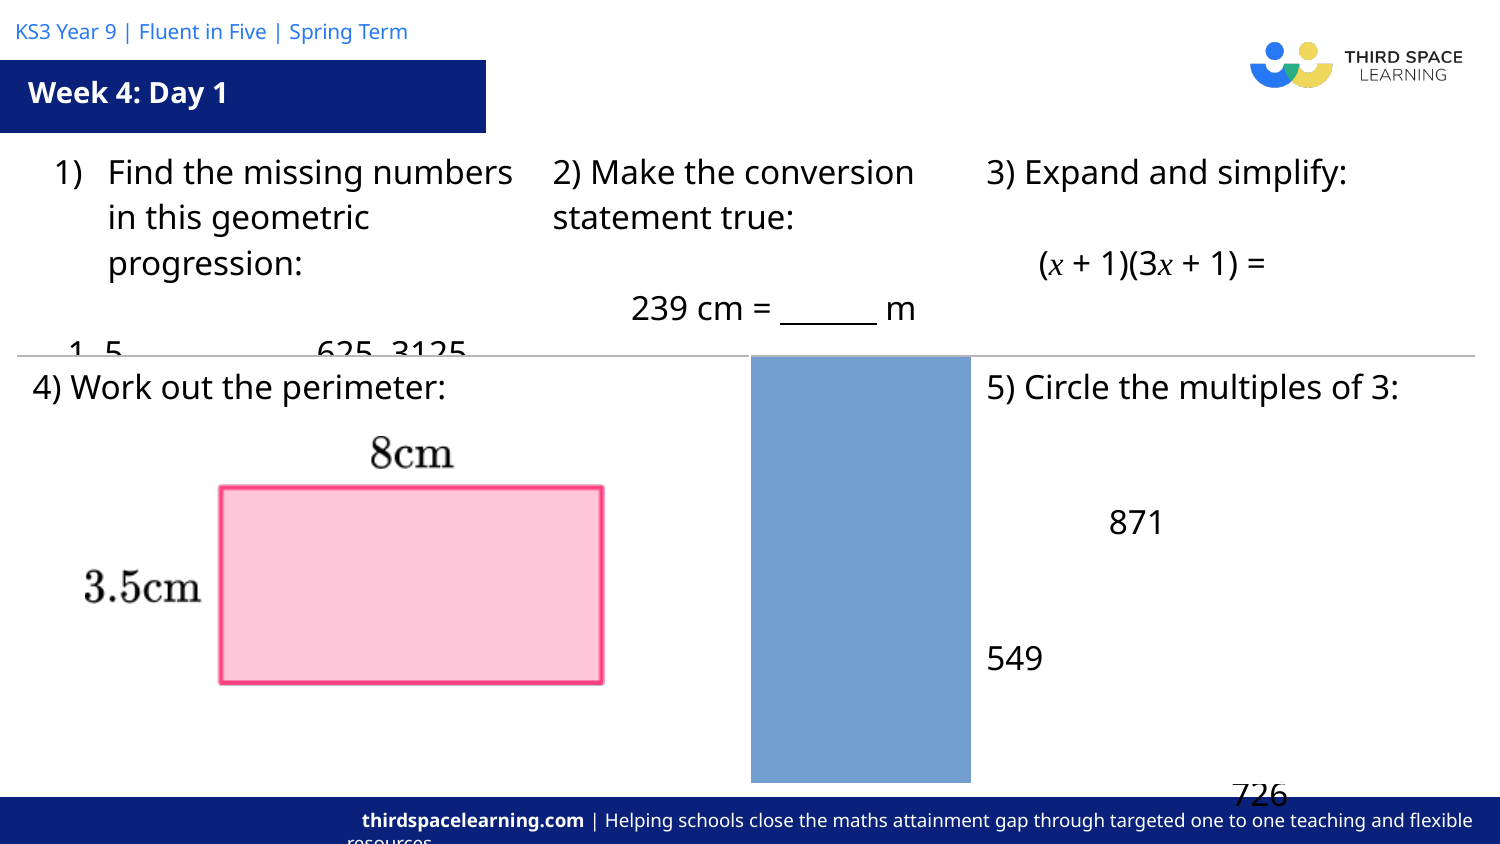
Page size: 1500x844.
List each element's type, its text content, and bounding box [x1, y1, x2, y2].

text_box Week 4: Day 1 [13, 59, 383, 125]
table_header 2) Make the conversion statement true: 239 cm = m [538, 142, 971, 355]
picture [85, 436, 605, 687]
table_cell 4) Work out the perimeter: [19, 357, 749, 782]
table_cell 5) Circle the multiples of 3: 871 549 726 [972, 357, 1474, 782]
picture [1250, 33, 1465, 99]
table_header 3) Expand and simplify: (x + 1)(3x + 1) = [972, 142, 1474, 355]
table_header Find the missing numbers in this geometric progression: 1, 5, , , 625, 3125, … [19, 142, 537, 355]
